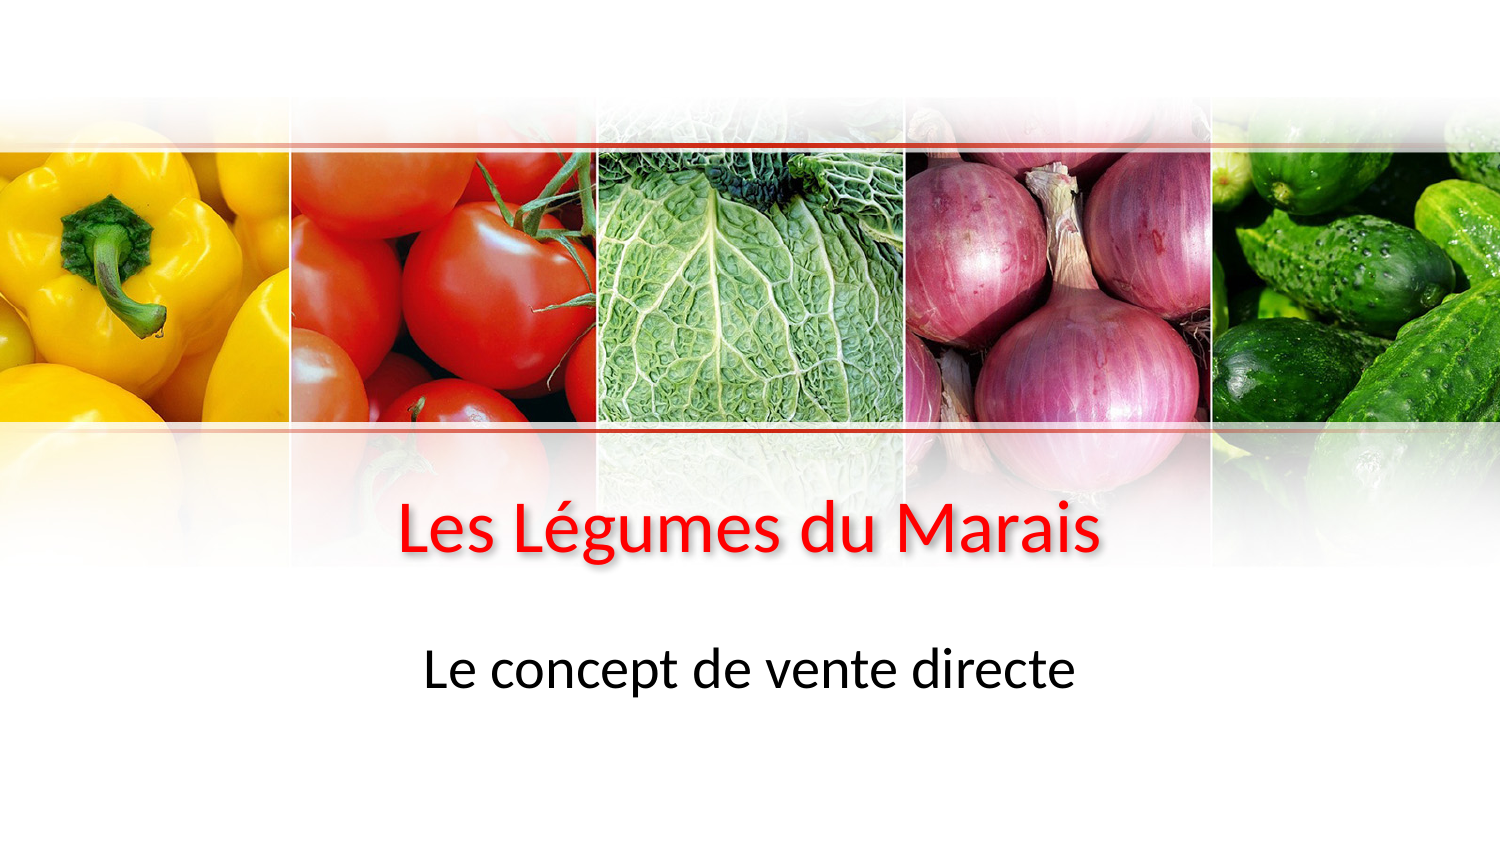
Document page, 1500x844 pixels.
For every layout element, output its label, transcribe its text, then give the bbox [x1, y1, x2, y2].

subtitle Le concept de vente directe [148, 622, 1352, 723]
title Les Légumes du Marais [148, 421, 1352, 622]
picture [0, 0, 1500, 844]
